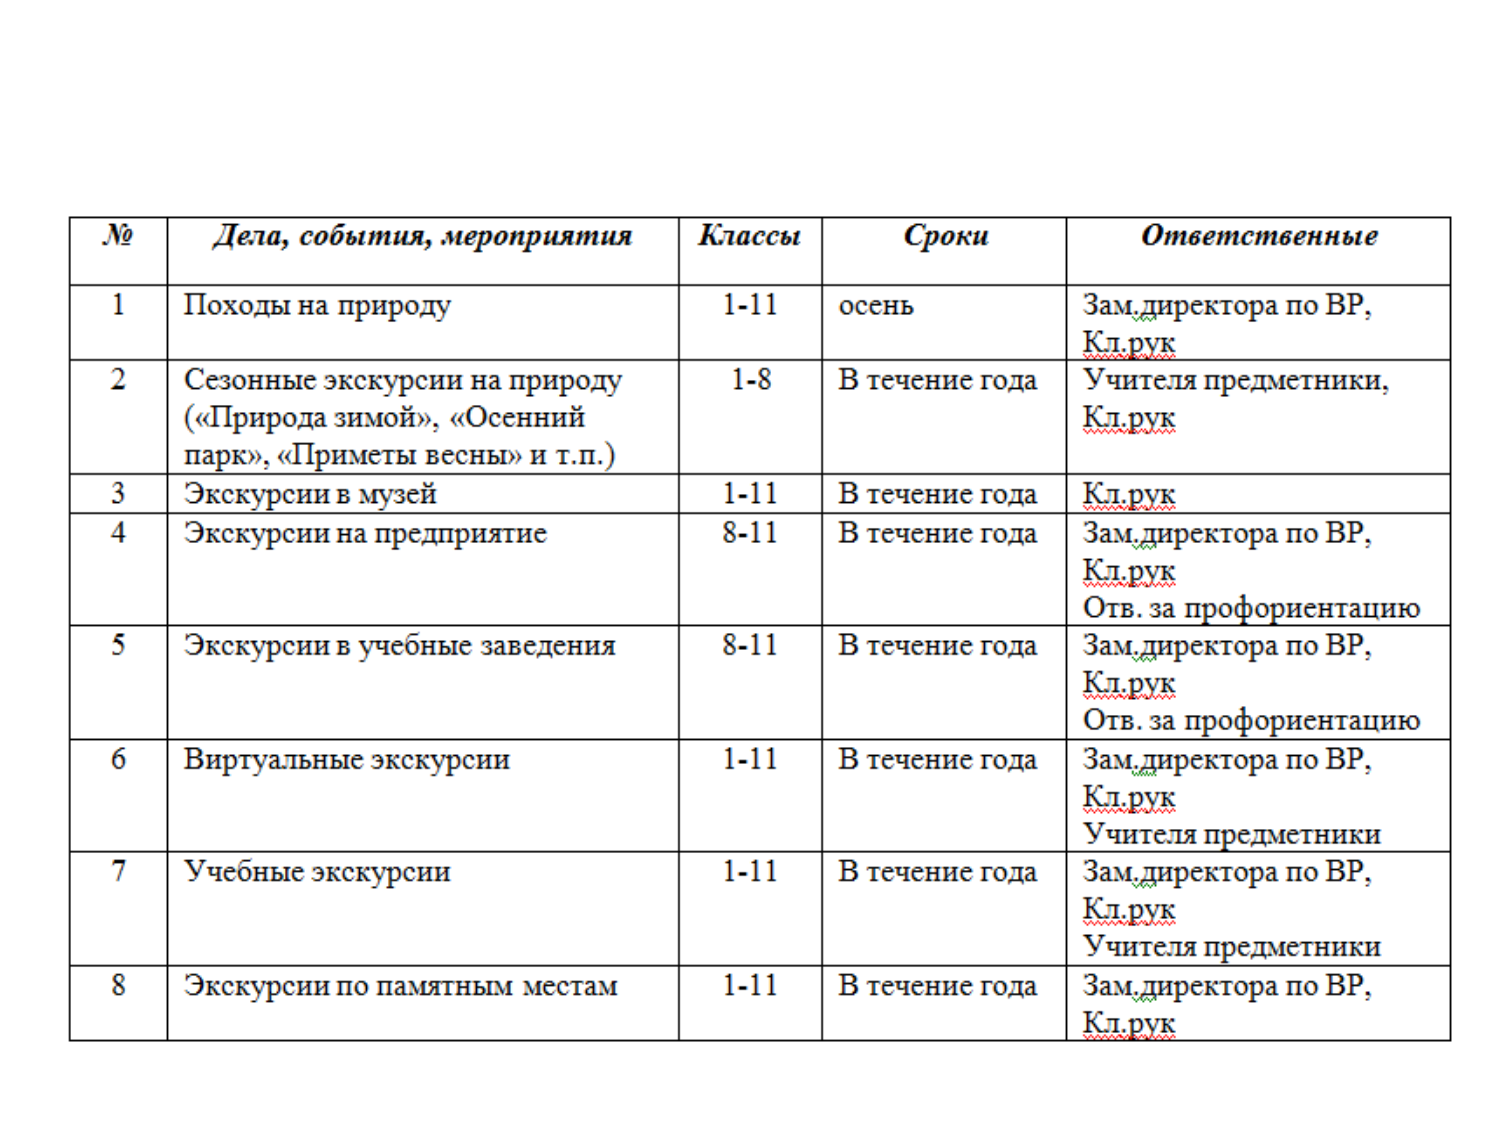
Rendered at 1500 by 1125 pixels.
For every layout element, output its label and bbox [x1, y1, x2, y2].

picture [64, 207, 1471, 1049]
